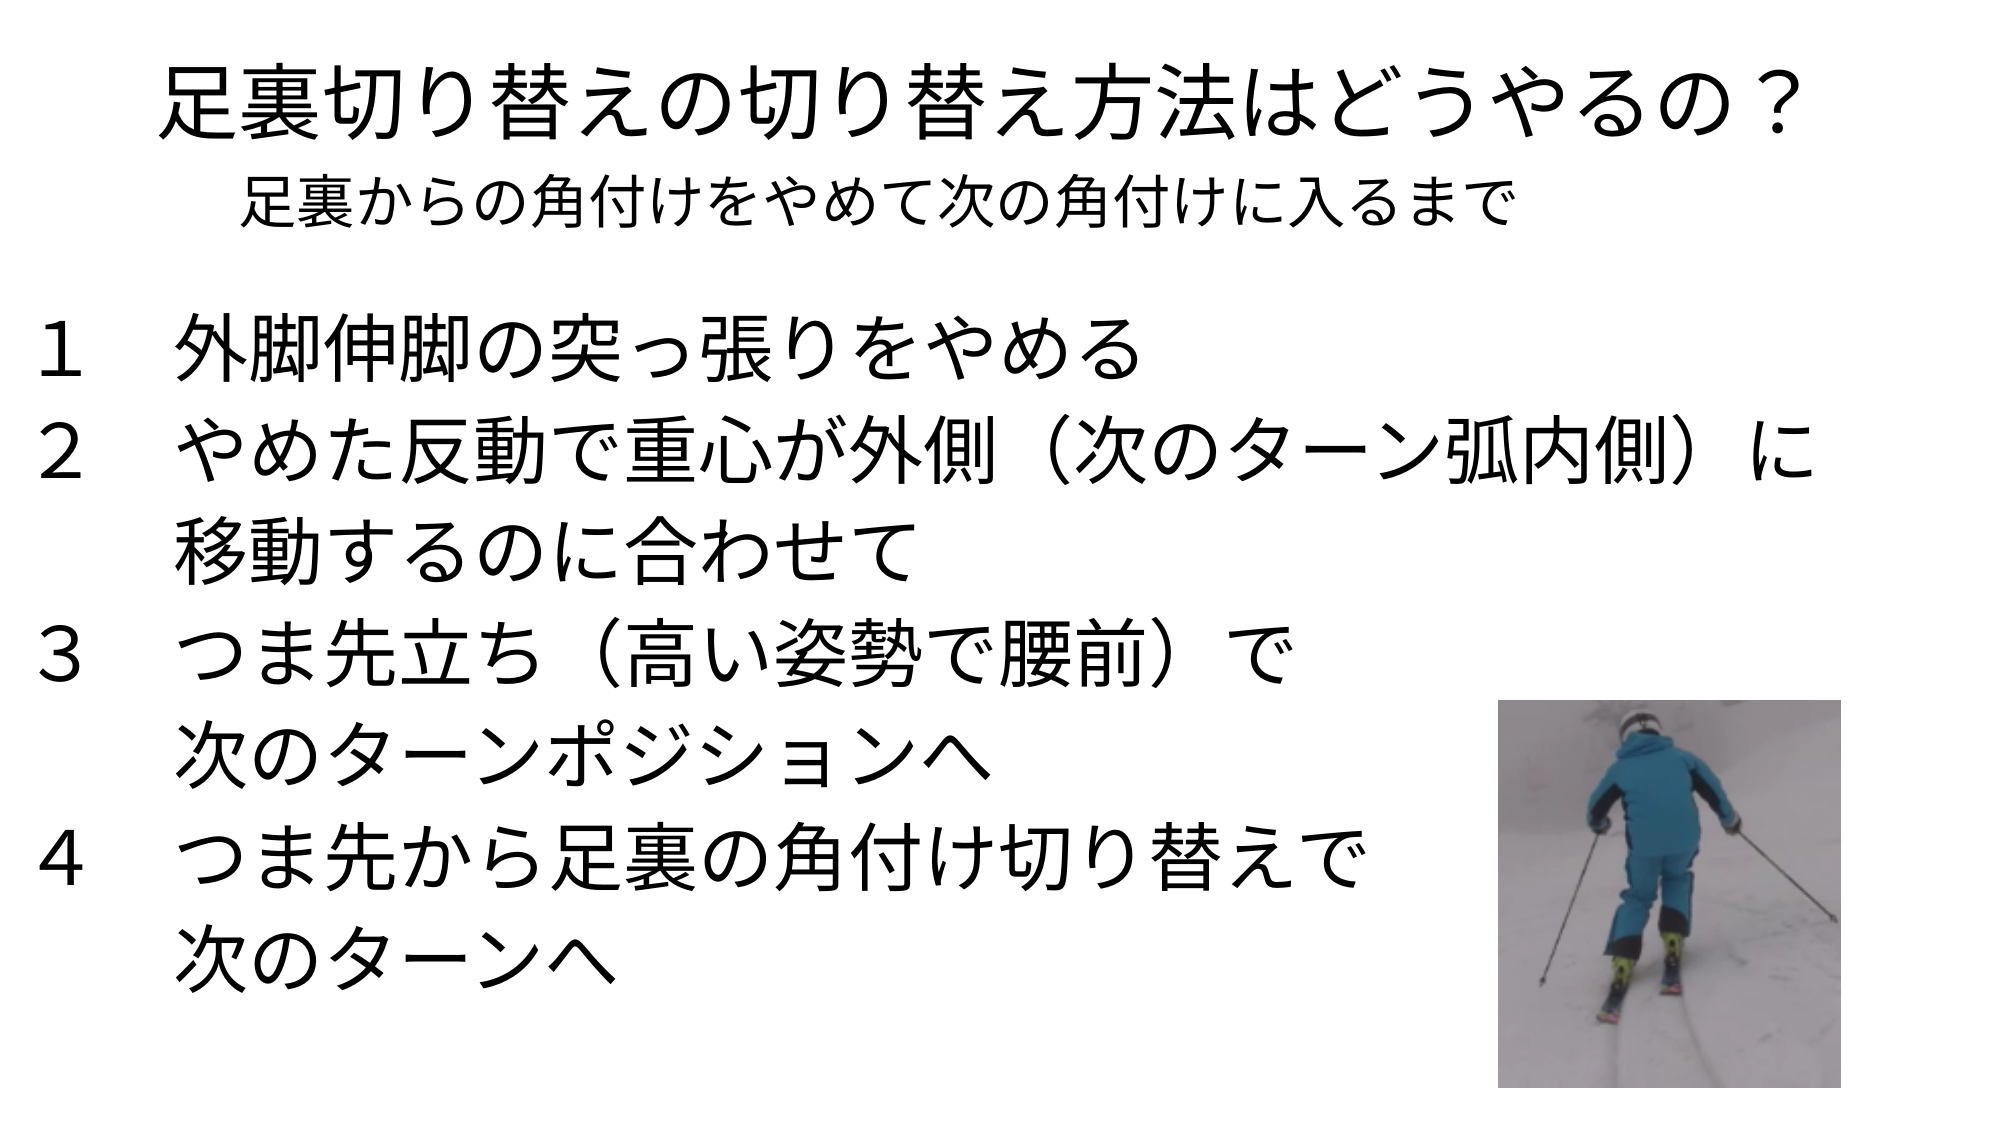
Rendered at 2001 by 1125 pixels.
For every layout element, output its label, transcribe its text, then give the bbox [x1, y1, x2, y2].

picture [1498, 700, 1841, 1088]
title 足裏切り替えの切り替え方法はどうやるの？ 足裏からの角付けをやめて次の角付けに入るまで [57, 37, 1937, 267]
list １ 外脚伸脚の突っ張りをやめる ２ やめた反動で重心が外側（次のターン弧内側）に 移動するのに合わせて ３ つま先立ち（高い姿勢で腰前）で 次のターンポジションへ ４ つま先から足裏の角付け切り替えで 次のターンへ [8, 304, 1933, 1125]
